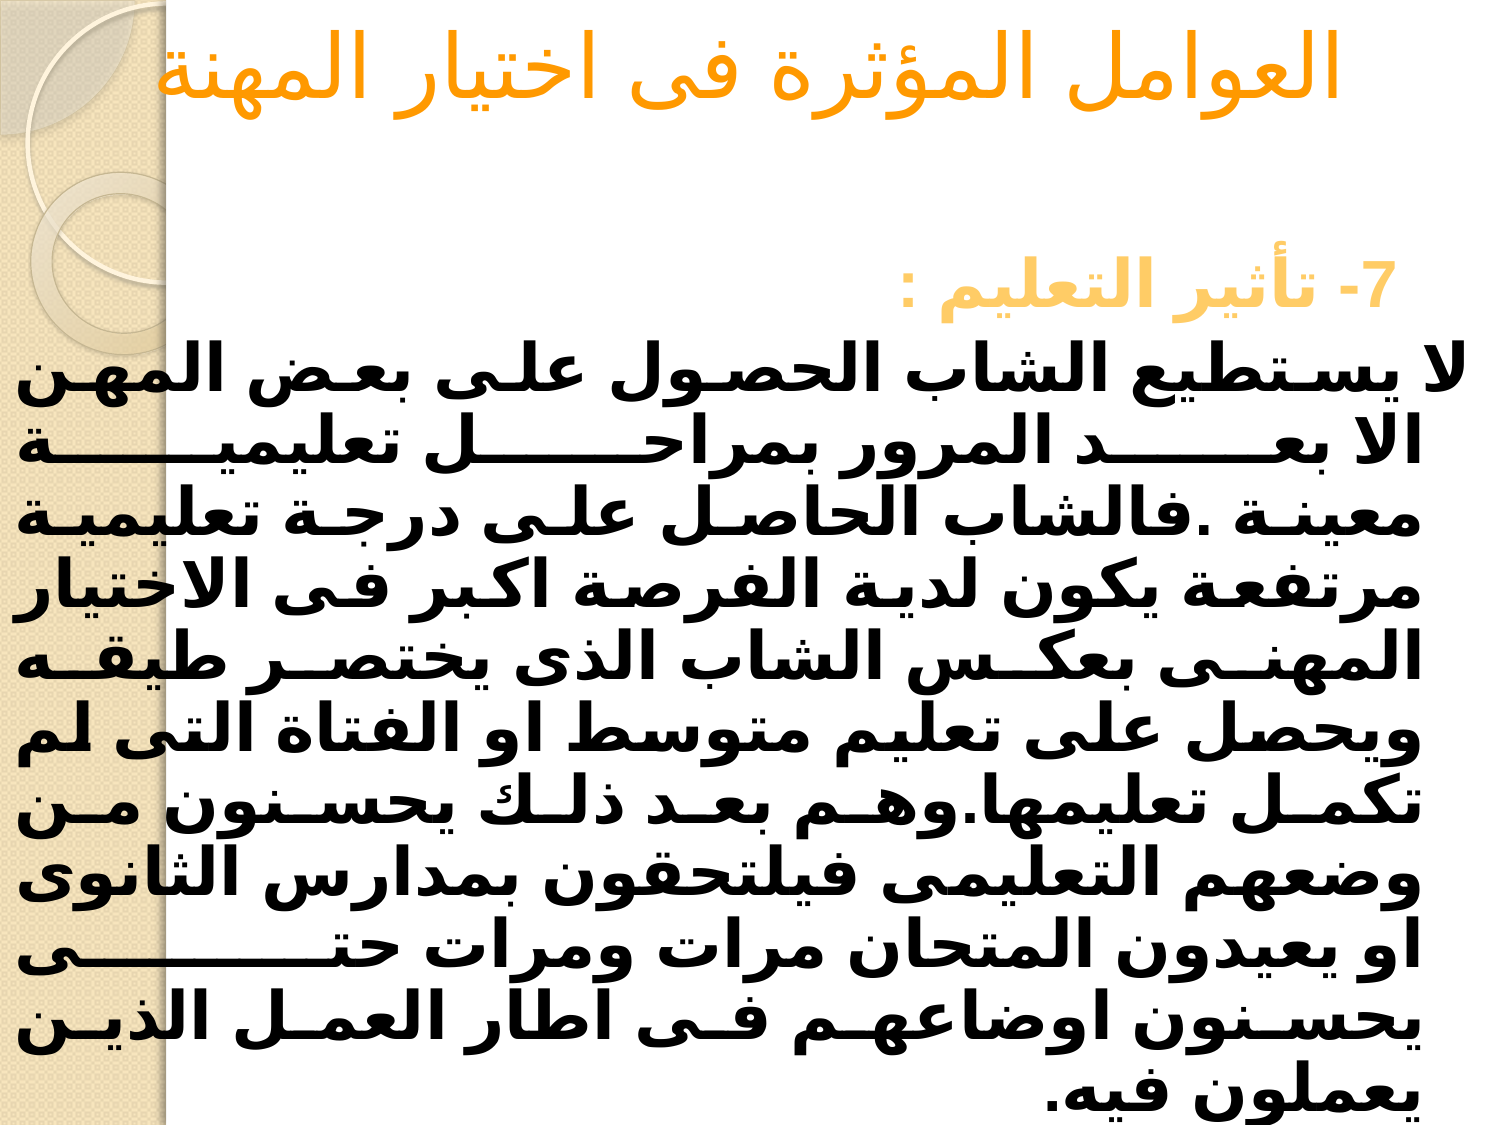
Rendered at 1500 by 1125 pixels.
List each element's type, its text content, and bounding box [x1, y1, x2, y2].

title العوامل المؤثرة فى اختيار المهنة [0, 0, 1500, 125]
list 7- تأثير التعليم : لا يستطيع الشاب الحصول على بعض المهن الا بعد المرور بمراحل تعليمية معينة .فالشاب الحاصل على درجة تعليمية مرتفعة يكون لدية الفرصة اكبر فى الاختيار المهنى بعكس الشاب الذى يختصر طيقه ويحصل على تعليم متوسط او الفتاة التى لم تكمل تعليمها.وهم بعد ذلك يحسنون من وضعهم التعليمى فيلتحقون بمدارس الثانوى او يعيدون المتحان مرات ومرات حتى يحسنون اوضاعهم فى اطار العمل الذين يعملون فيه. [0, 149, 1500, 1125]
